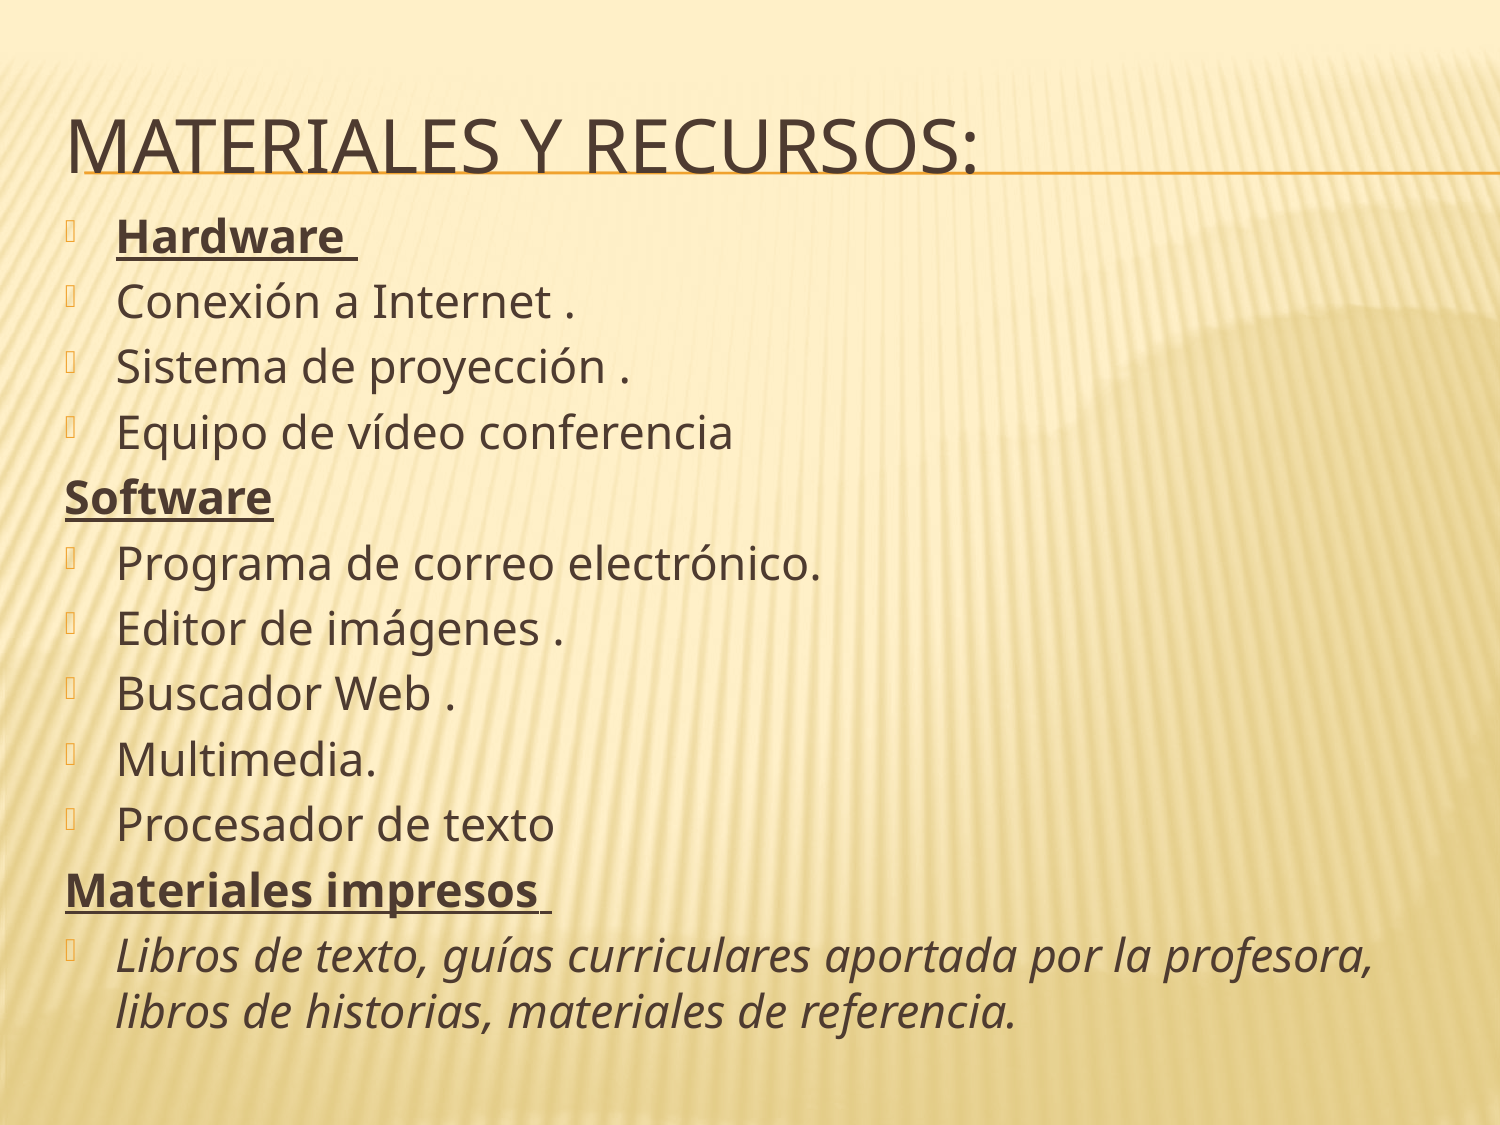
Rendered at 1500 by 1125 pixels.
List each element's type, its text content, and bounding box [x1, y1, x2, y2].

title Materiales y recursos: [50, 75, 1475, 199]
list Hardware Conexión a Internet . Sistema de proyección . Equipo de vídeo conferencia Software Programa de correo electrónico. Editor de imágenes . Buscador Web . Multimedia. Procesador de texto Materiales impresos Libros de texto, guías curriculares aportada por la profesora, libros de historias, materiales de referencia. [50, 199, 1475, 1055]
